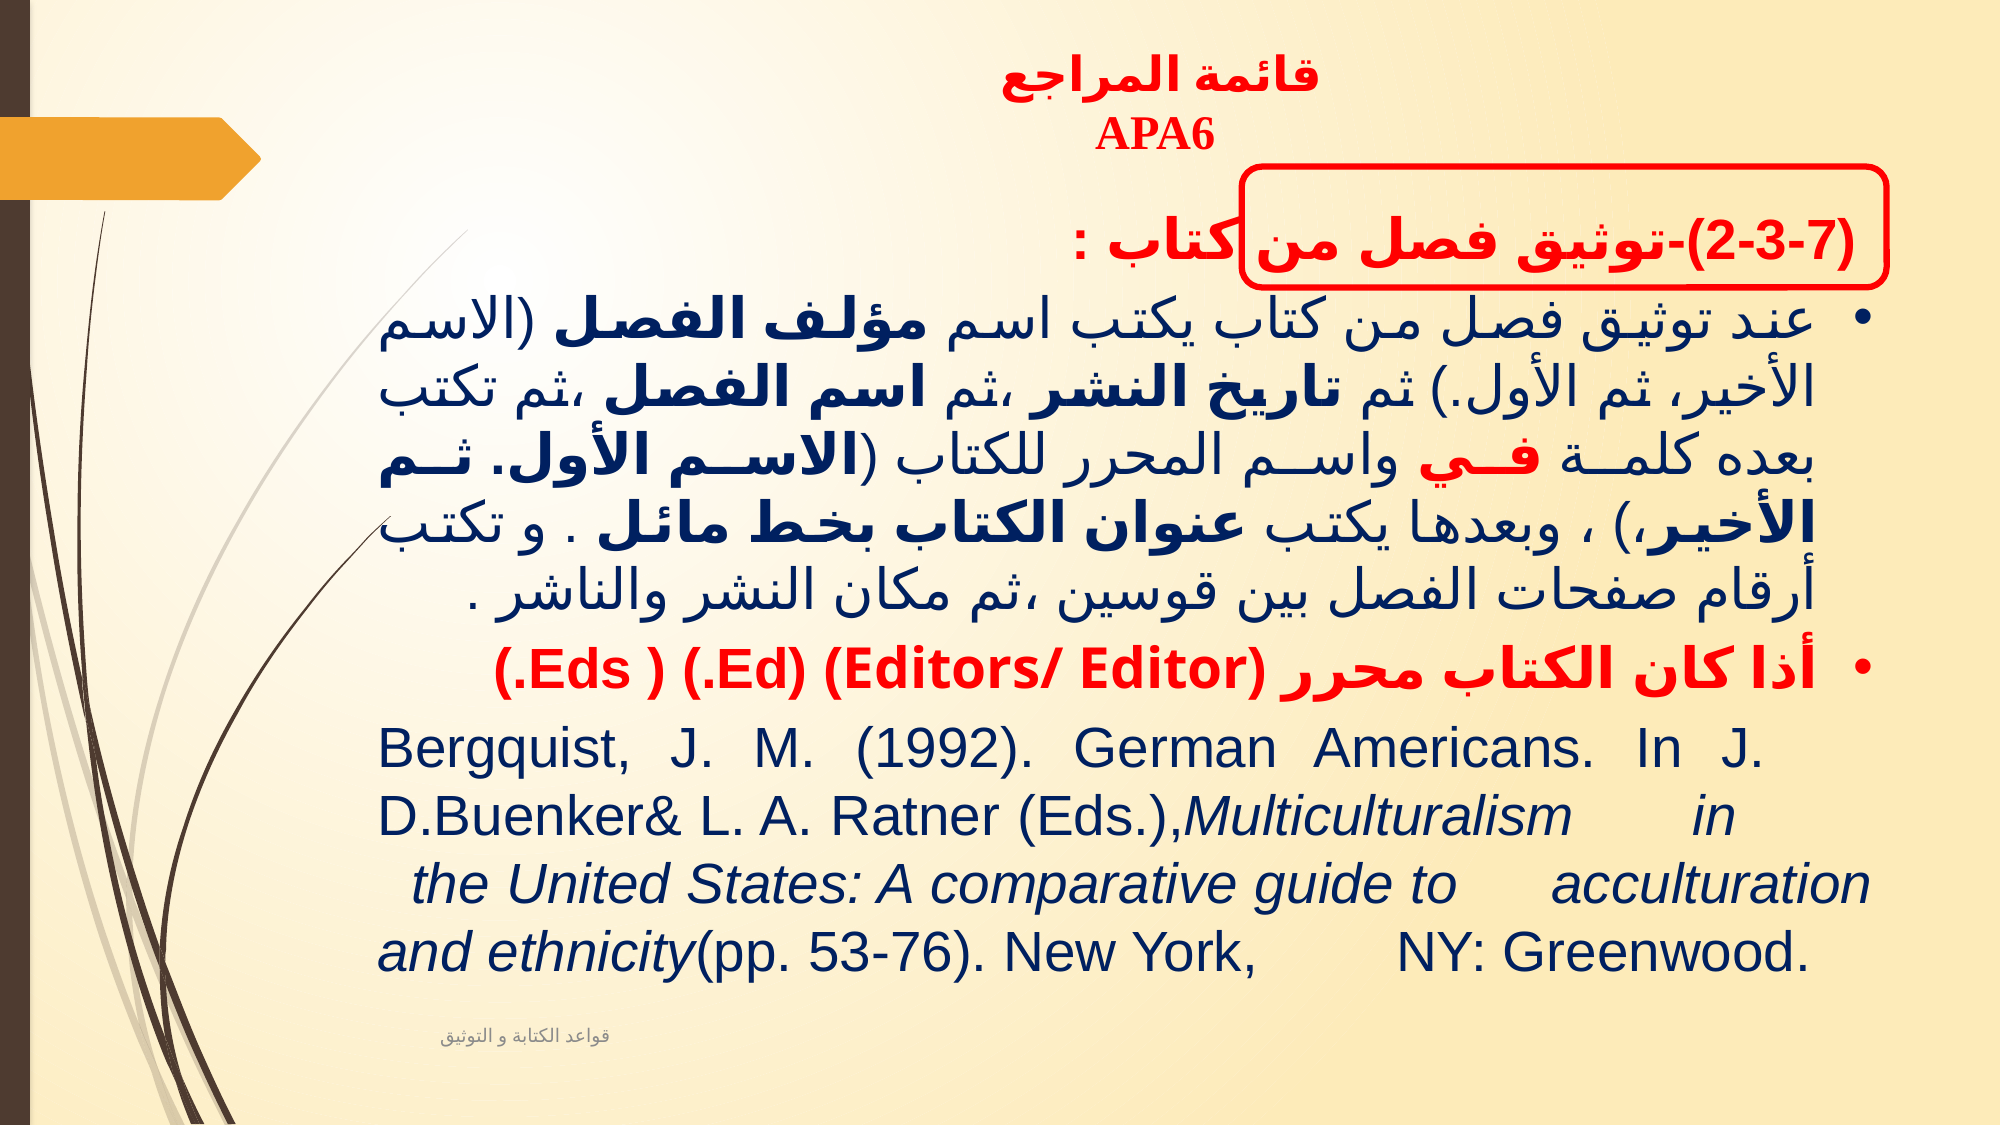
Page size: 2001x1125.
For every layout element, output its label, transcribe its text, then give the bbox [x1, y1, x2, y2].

list (2-3-7)-توثيق فصل من كتاب : عند توثيق فصل من كتاب يكتب اسم مؤلف الفصل (الاسم الأخير، ثم الأول.) ثم تاريخ النشر ،ثم اسم الفصل ،ثم تكتب بعده كلمة في واسم المحرر للكتاب (الاسم الأول. ثم الأخير،) ، وبعدها يكتب عنوان الكتاب بخط مائل . و تكتب أرقام صفحات الفصل بين قوسين ،ثم مكان النشر والناشر . أذا كان الكتاب محرر (Editors/ Editor) (Ed.) ( Eds.) Bergquist, J. M. (1992). German Americans. In J. D.Buenker& L. A. Ratner (Eds.),Multiculturalism in the United States: A comparative guide to acculturation and ethnicity(pp. 53-76). New York, NY: Greenwood. [362, 195, 1888, 1033]
text_box [1240, 165, 1888, 289]
title قائمة المراجع APA6 [424, 35, 1887, 167]
footer قواعد الكتابة و التوثيق [424, 1006, 1675, 1067]
